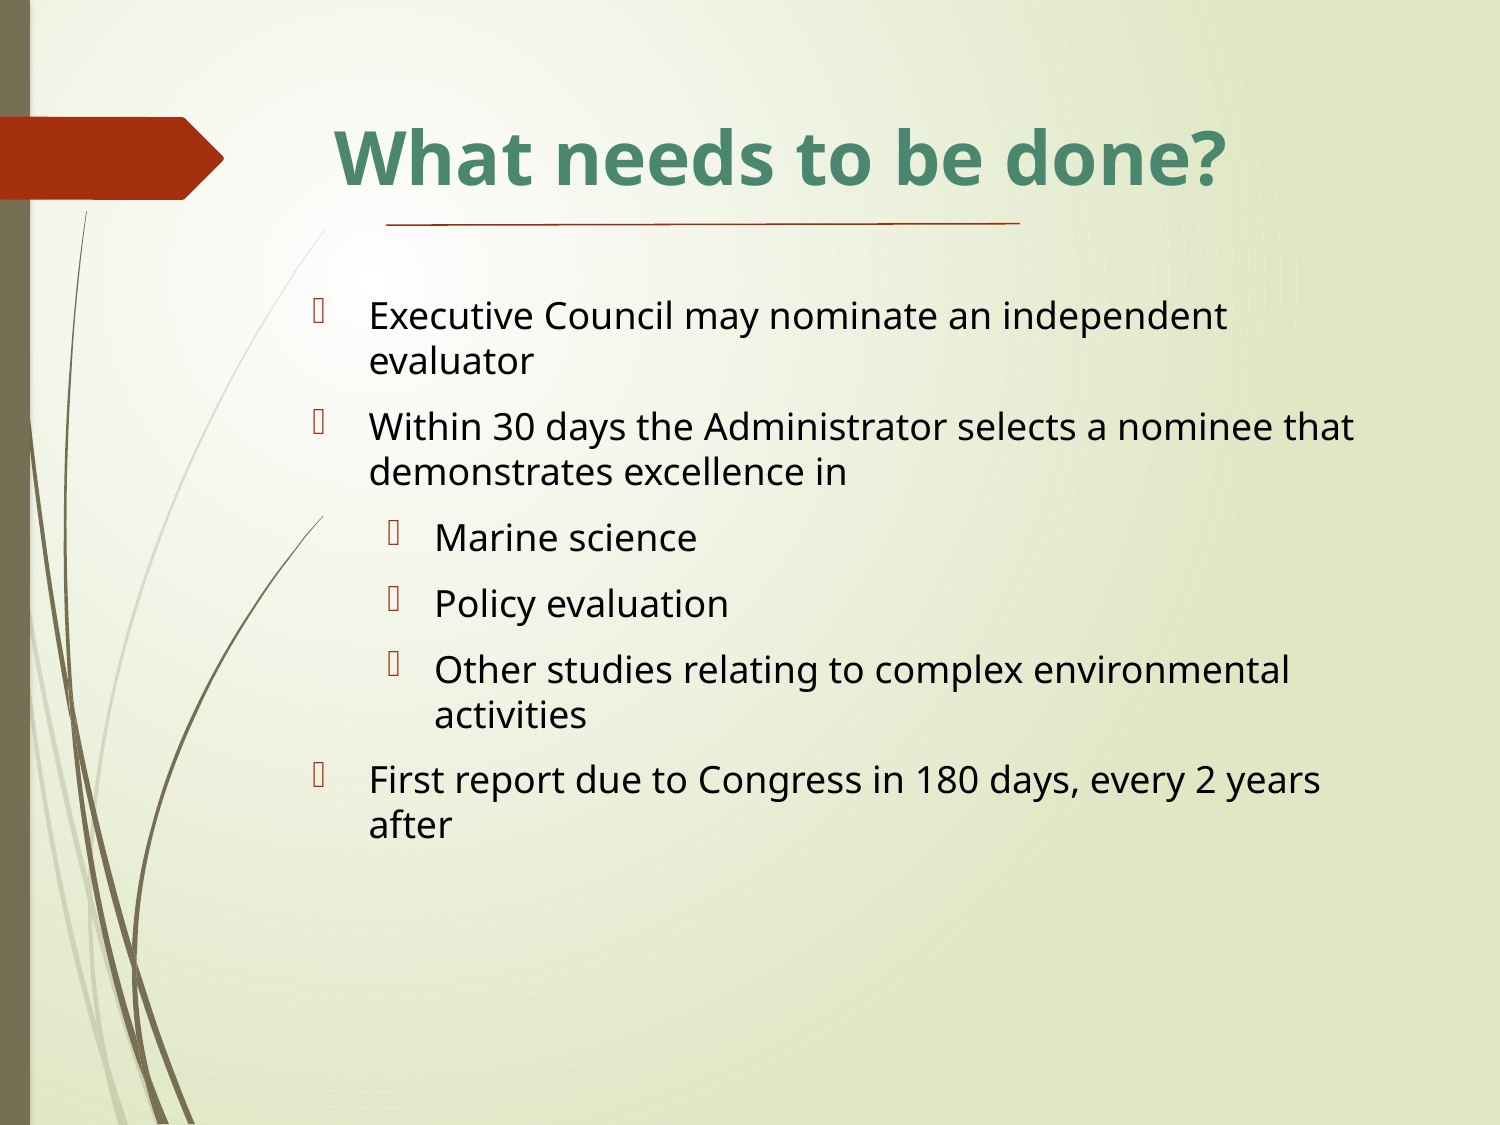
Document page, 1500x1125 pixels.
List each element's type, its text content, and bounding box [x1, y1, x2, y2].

list Executive Council may nominate an independent evaluator Within 30 days the Administrator selects a nominee that demonstrates excellence in Marine science Policy evaluation Other studies relating to complex environmental activities First report due to Congress in 180 days, every 2 years after [297, 284, 1416, 868]
title What needs to be done? [319, 102, 1400, 284]
